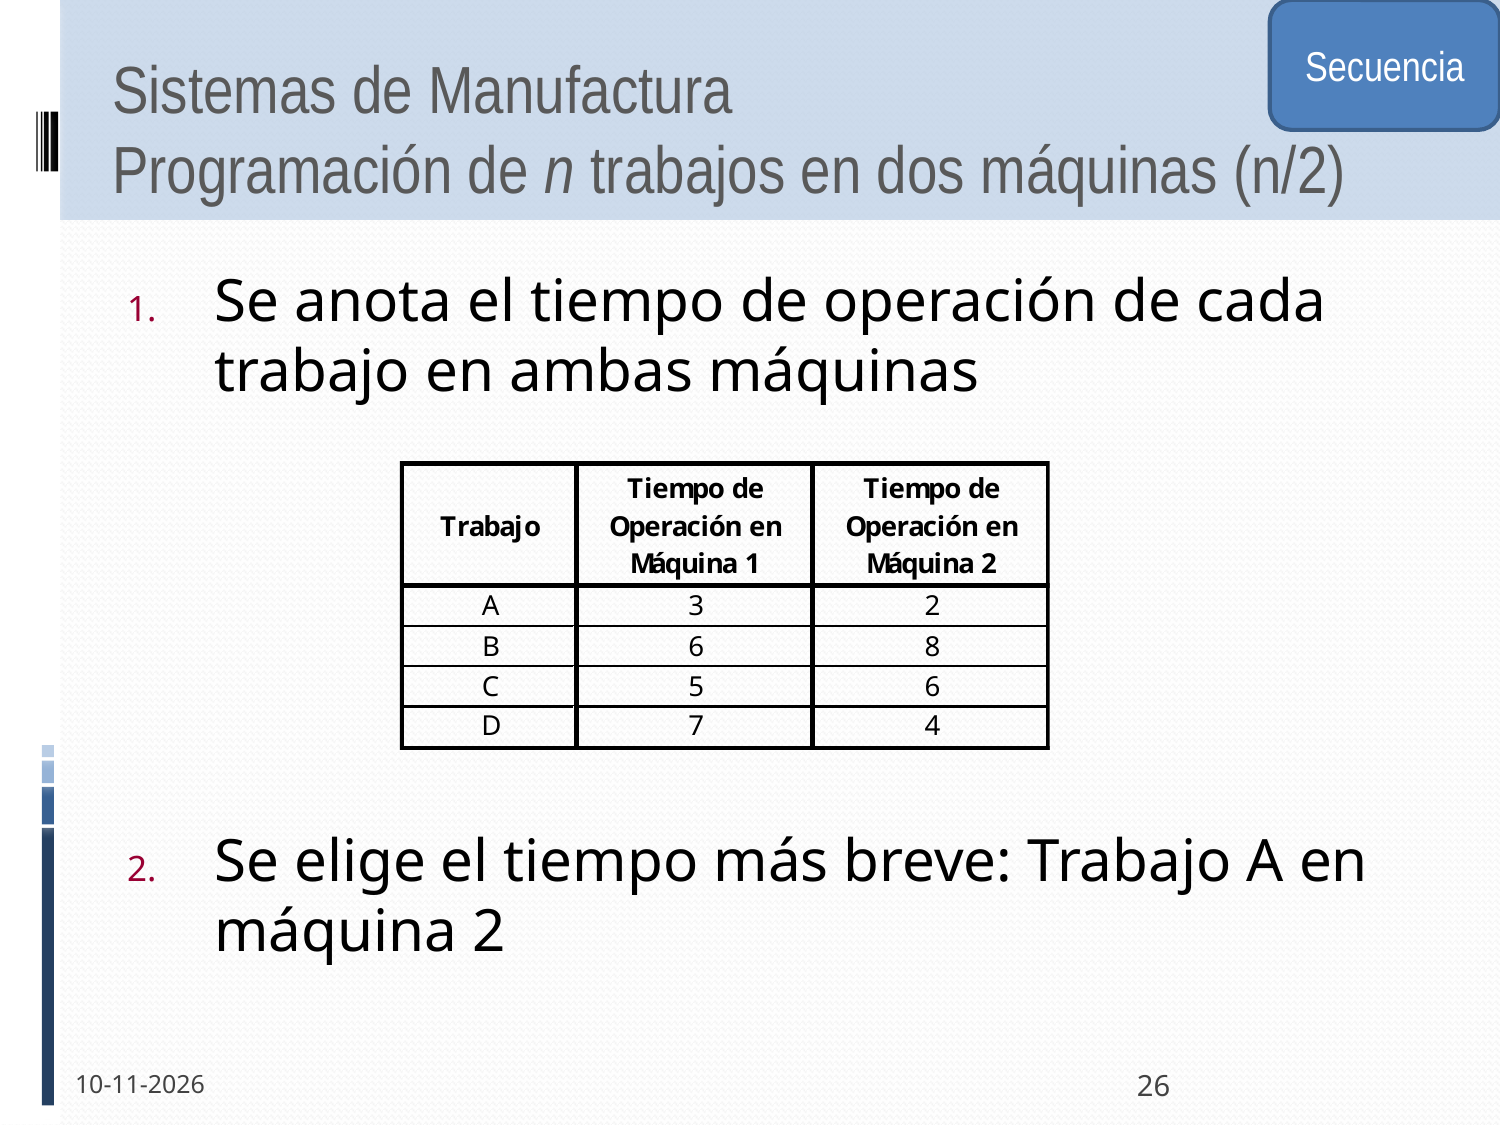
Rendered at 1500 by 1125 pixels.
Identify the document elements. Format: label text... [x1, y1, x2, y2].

text_box Secuencia [1267, 0, 1500, 132]
slide_number 26 [1045, 1046, 1171, 1107]
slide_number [75, 1042, 243, 1103]
text_box [392, 462, 1056, 763]
title Sistemas de Manufactura Programación de n trabajos en dos máquinas (n/2) [111, 18, 1436, 207]
picture [399, 461, 1051, 751]
list Se anota el tiempo de operación de cada trabajo en ambas máquinas Se elige el tiempo más breve: Trabajo A en máquina 2 [111, 255, 1436, 1038]
